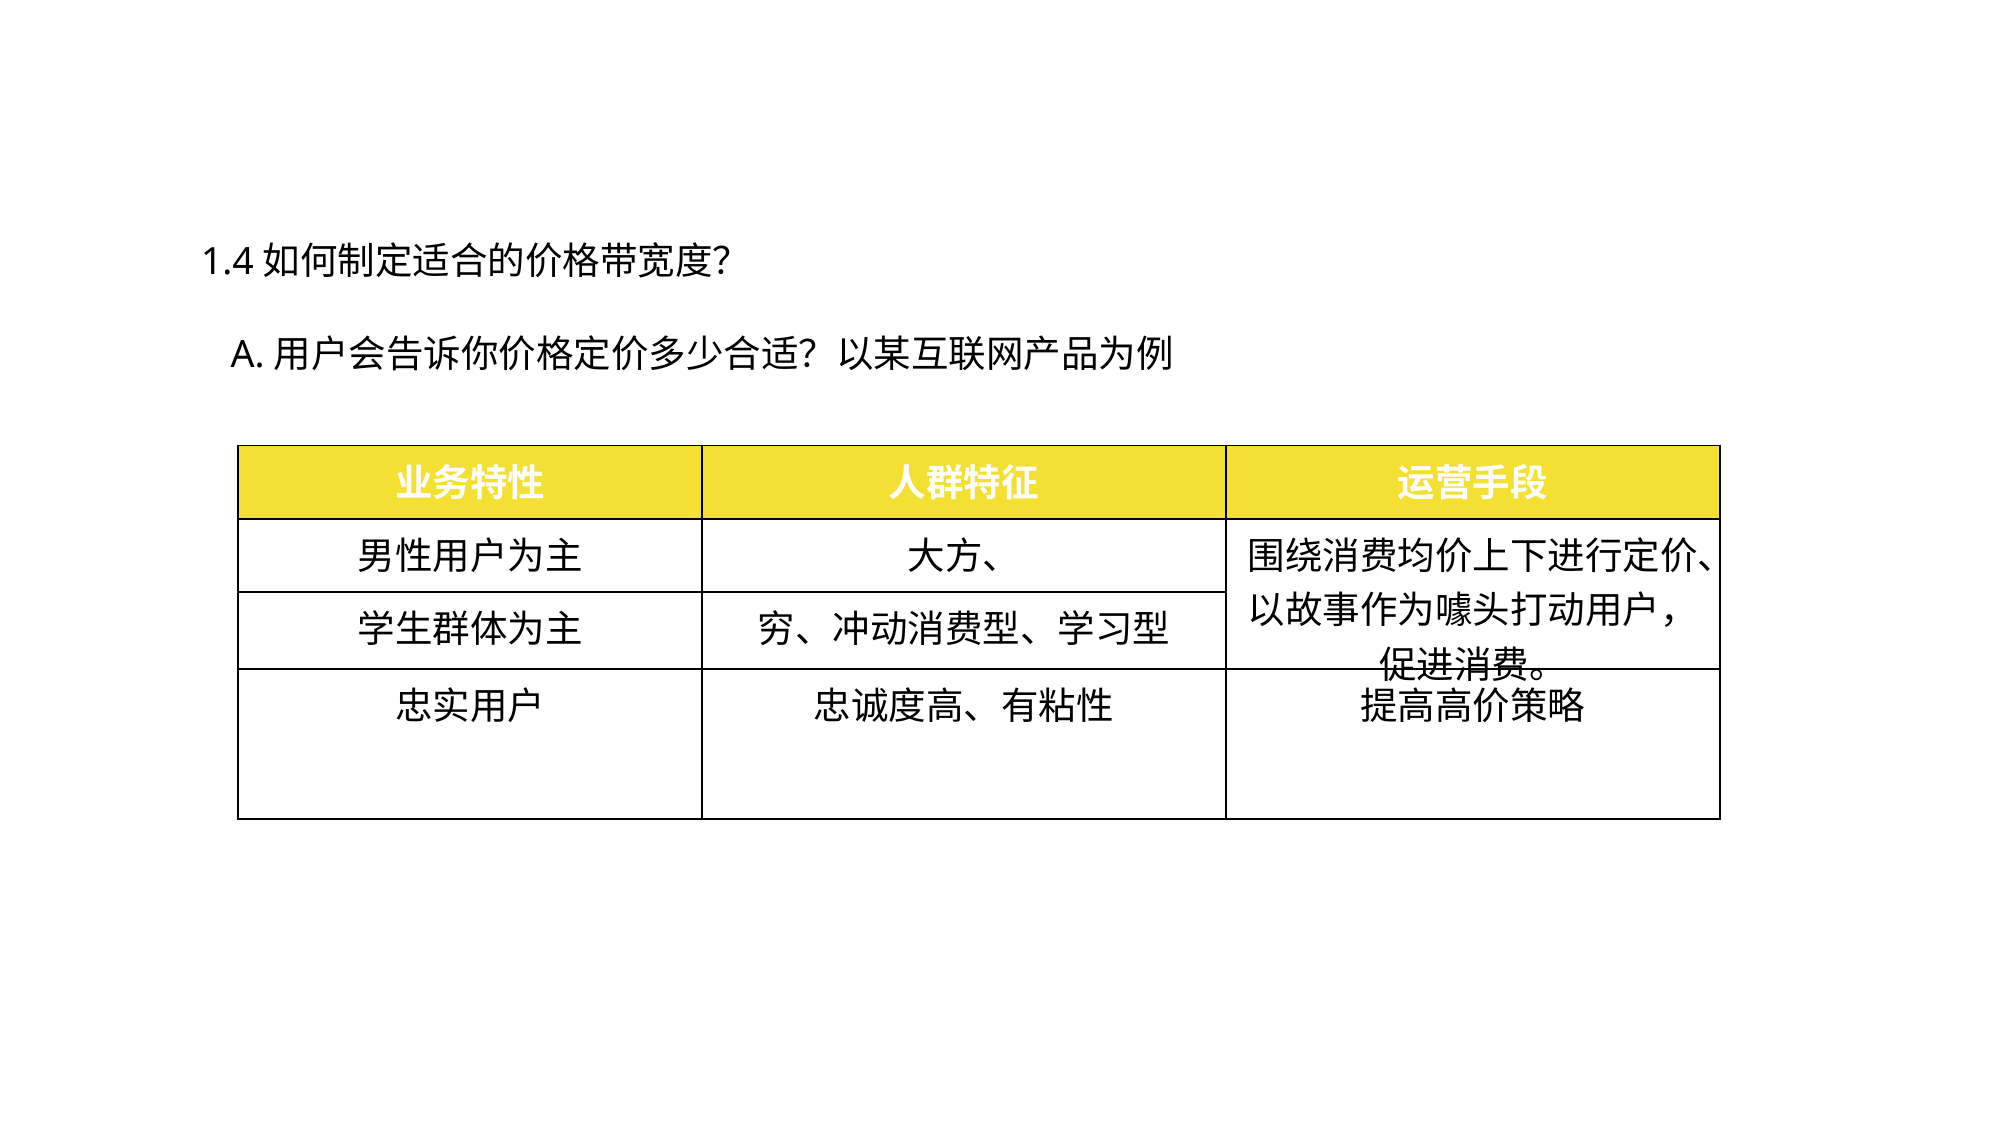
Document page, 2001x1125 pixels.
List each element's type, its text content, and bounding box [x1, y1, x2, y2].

table_cell 忠诚度高、有粘性 [703, 670, 1225, 818]
table_cell 男性用户为主 [239, 520, 701, 591]
table_cell 提高高价策略 [1227, 670, 1719, 818]
table_header 运营手段 [1227, 446, 1719, 518]
table_cell 忠实用户 [239, 670, 701, 818]
text_box A.用户会告诉你价格定价多少合适？以某互联网产品为例 [215, 322, 1189, 383]
text_box 1.4如何制定适合的价格带宽度？ [186, 229, 766, 290]
table_cell 大方、 [703, 520, 1225, 591]
table_cell 围绕消费均价上下进行定价、以故事作为噱头打动用户，促进消费。 [1227, 520, 1719, 668]
table_cell 学生群体为主 [239, 593, 701, 668]
table_header 业务特性 [239, 446, 701, 518]
table_header 人群特征 [703, 446, 1225, 518]
table_cell 穷、冲动消费型、学习型 [703, 593, 1225, 668]
